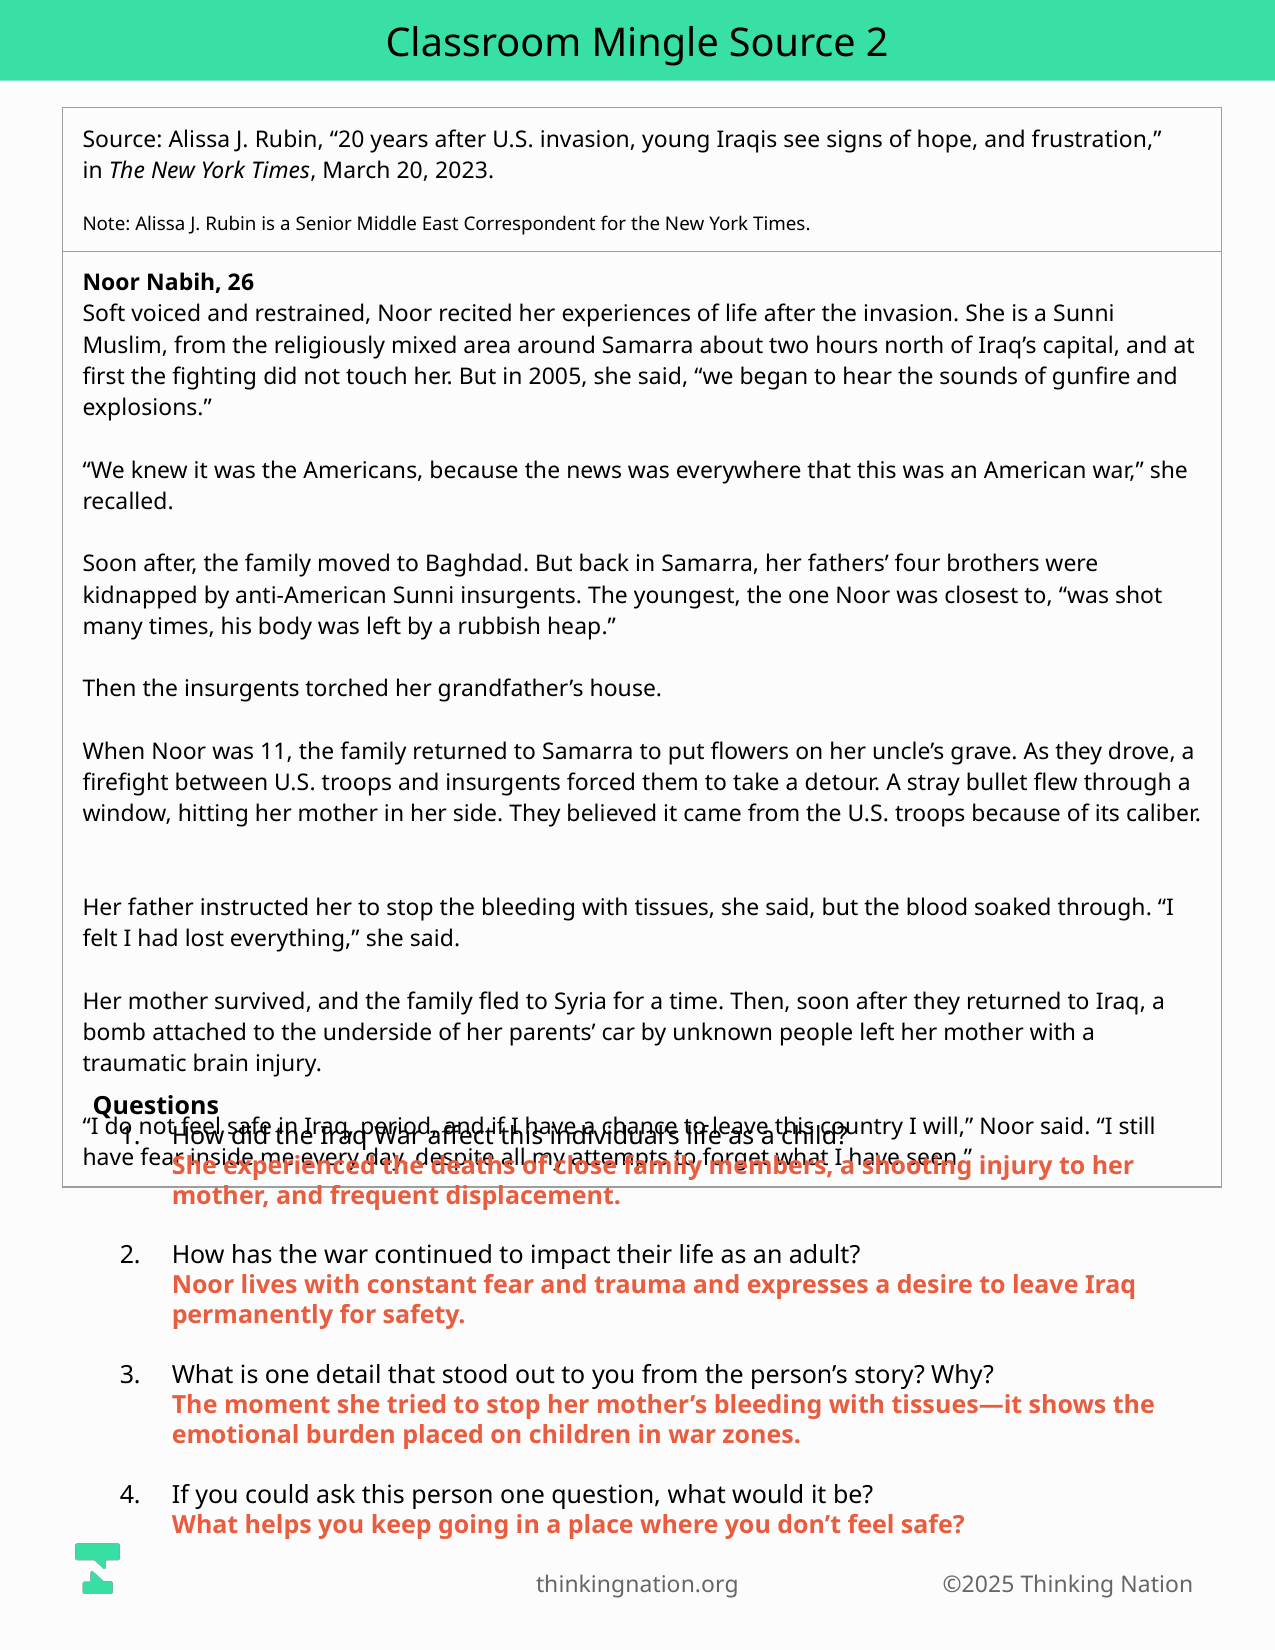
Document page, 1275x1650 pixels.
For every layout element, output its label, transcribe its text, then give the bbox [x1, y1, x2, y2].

picture [62, 1533, 133, 1604]
text_box Classroom Mingle Source 2 [0, 0, 1275, 81]
text_box Questions How did the Iraq War affect this individual’s life as a child? She experienced the deaths of close family members, a shooting injury to her mother, and frequent displacement. How has the war continued to impact their life as an adult? Noor lives with constant fear and trauma and expresses a desire to leave Iraq permanently for safety. What is one detail that stood out to you from the person’s story? Why? The moment she tried to stop her mother’s bleeding with tissues—it shows the emotional burden placed on children in war zones. If you could ask this person one question, what would it be? What helps you keep going in a place where you don’t feel safe? [76, 1073, 1198, 1485]
table_header Source: Alissa J. Rubin, “20 years after U.S. invasion, young Iraqis see signs of hope, and frustration,” in The New York Times, March 20, 2023. Note: Alissa J. Rubin is a Senior Middle East Correspondent for the New York Times. [63, 108, 1221, 251]
table_cell Noor Nabih, 26 Soft voiced and restrained, Noor recited her experiences of life after the invasion. She is a Sunni Muslim, from the religiously mixed area around Samarra about two hours north of Iraq’s capital, and at first the fighting did not touch her. But in 2005, she said, “we began to hear the sounds of gunfire and explosions.” “We knew it was the Americans, because the news was everywhere that this was an American war,” she recalled. Soon after, the family moved to Baghdad. But back in Samarra, her fathers’ four brothers were kidnapped by anti-American Sunni insurgents. The youngest, the one Noor was closest to, “was shot many times, his body was left by a rubbish heap.” Then the insurgents torched her grandfather’s house. When Noor was 11, the family returned to Samarra to put flowers on her uncle’s grave. As they drove, a firefight between U.S. troops and insurgents forced them to take a detour. A stray bullet flew through a window, hitting her mother in her side. They believed it came from the U.S. troops because of its caliber. Her father instructed her to stop the bleeding with tissues, she said, but the blood soaked through. “I felt I had lost everything,” she said. Her mother survived, and the family fled to Syria for a time. Then, soon after they returned to Iraq, a bomb attached to the underside of her parents’ car by unknown people left her mother with a traumatic brain injury. “I do not feel safe in Iraq, period, and if I have a chance to leave this country I will,” Noor said. “I still have fear inside me every day, despite all my attempts to forget what I have seen.” [63, 252, 1221, 1186]
text_box ©2025 Thinking Nation [907, 1553, 1210, 1605]
text_box thinkingnation.org [486, 1553, 789, 1605]
